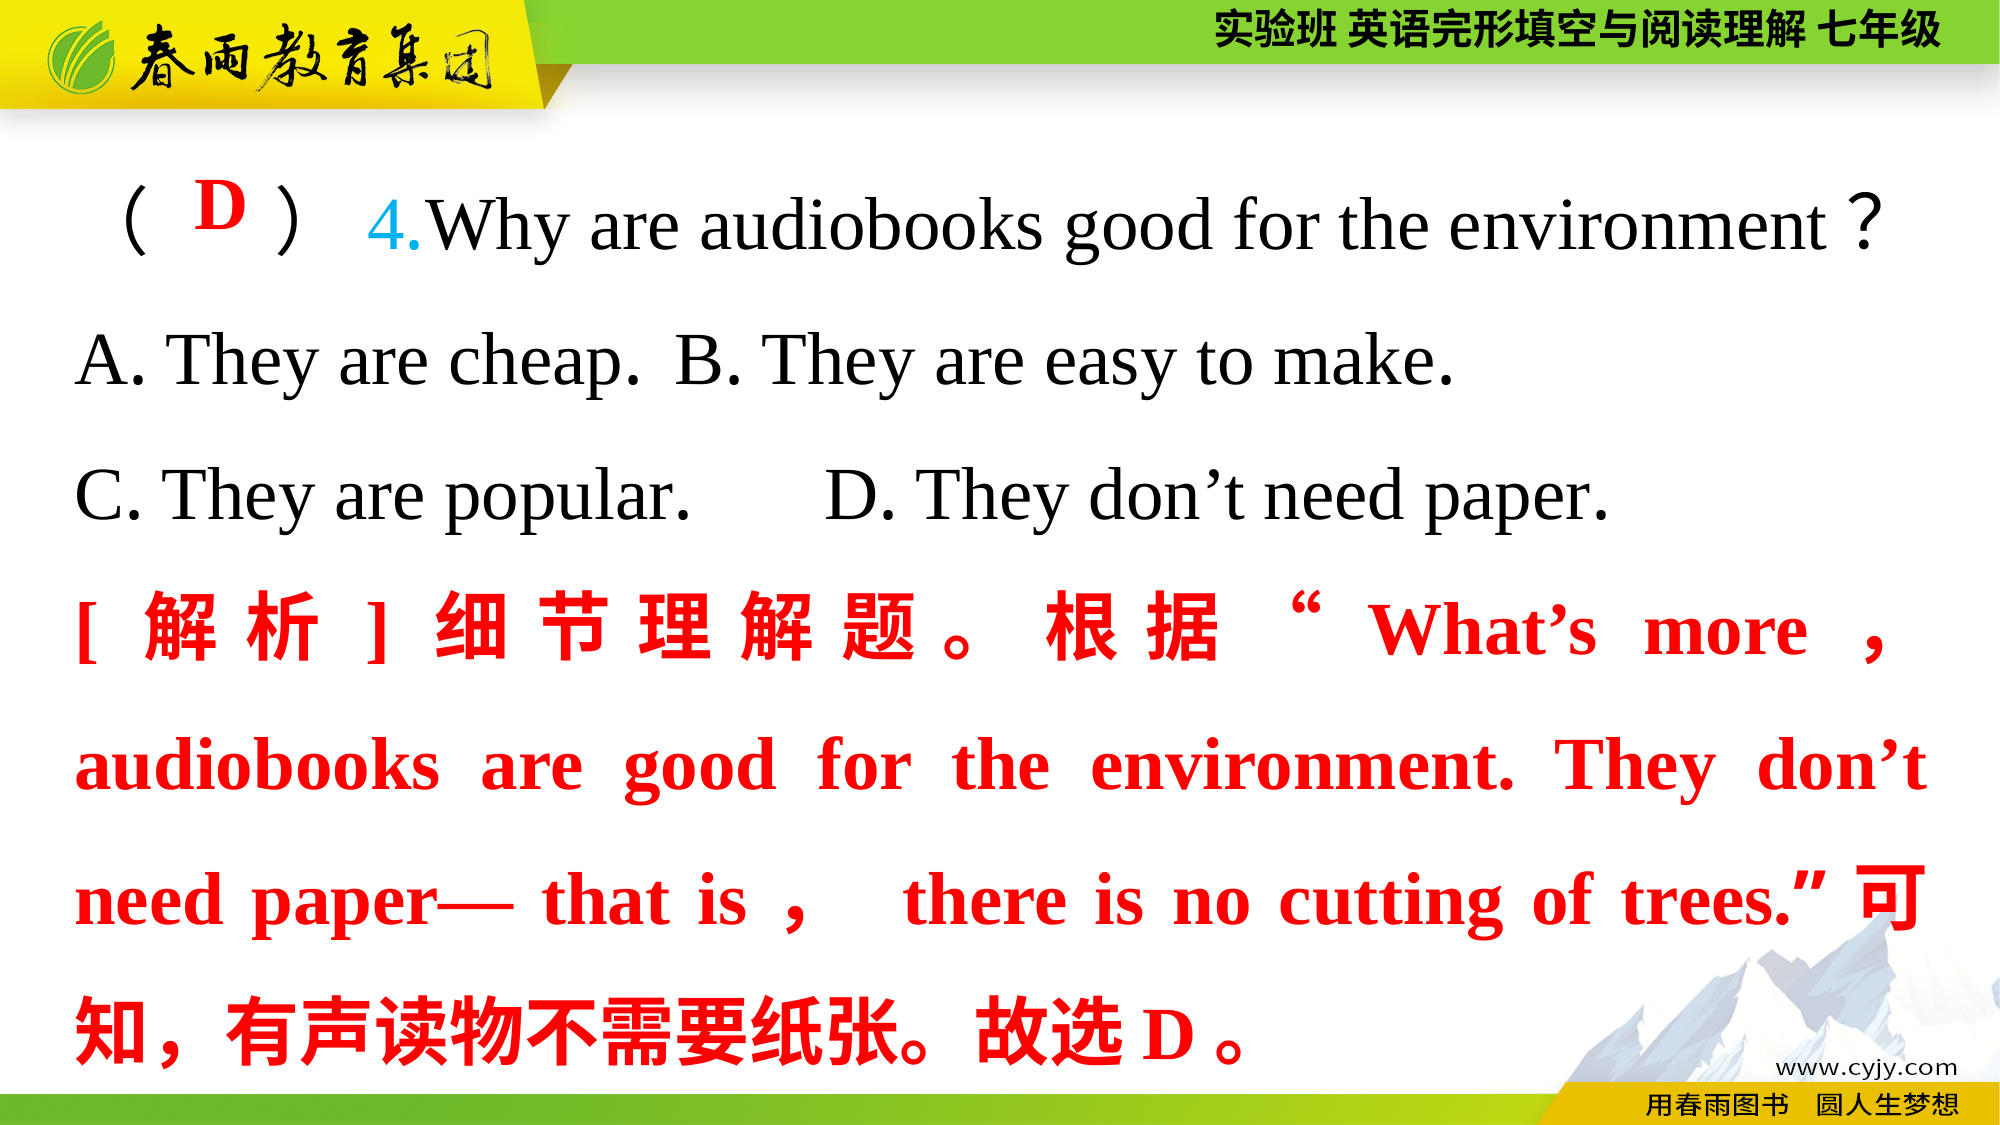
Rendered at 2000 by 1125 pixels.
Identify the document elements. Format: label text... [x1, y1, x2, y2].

list （ ）4.Why are audiobooks good for the environment？ A. They are cheap. B. They are easy to make. C. They are popular. D. They don’t need paper. [59, 122, 1944, 527]
text_box [解析]细节理解题。根据“What’s more， audiobooks are good for the environment. They don’t need paper— that is， there is no cutting of trees.”可知，有声读物不需要纸张。故选D。 [59, 527, 1944, 1082]
picture [0, 0, 2000, 1125]
text_box D [179, 146, 264, 252]
